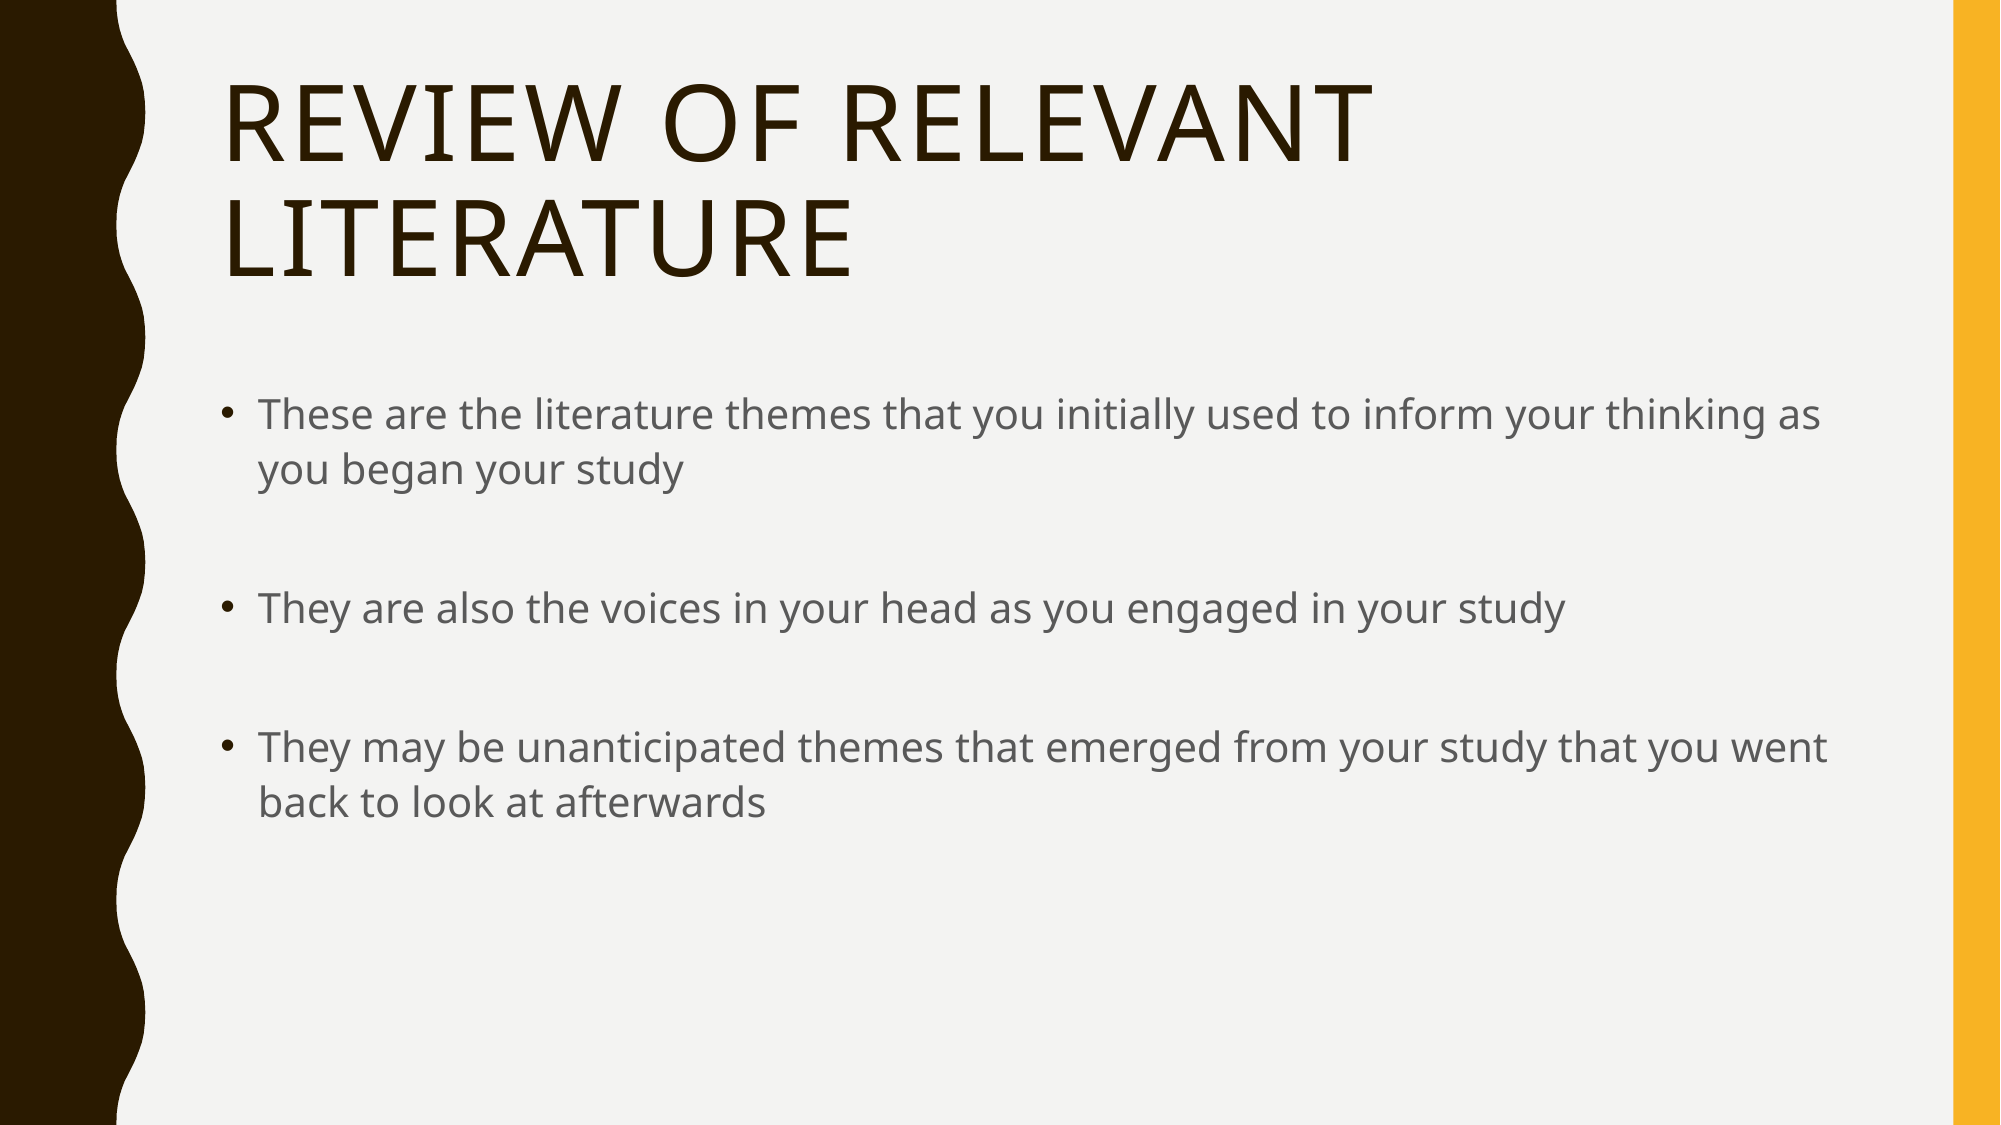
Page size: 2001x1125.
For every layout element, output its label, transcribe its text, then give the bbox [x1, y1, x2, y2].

title Review of relevant literature [205, 62, 1875, 308]
list These are the literature themes that you initially used to inform your thinking as you began your study They are also the voices in your head as you engaged in your study They may be unanticipated themes that emerged from your study that you went back to look at afterwards [205, 375, 1875, 965]
